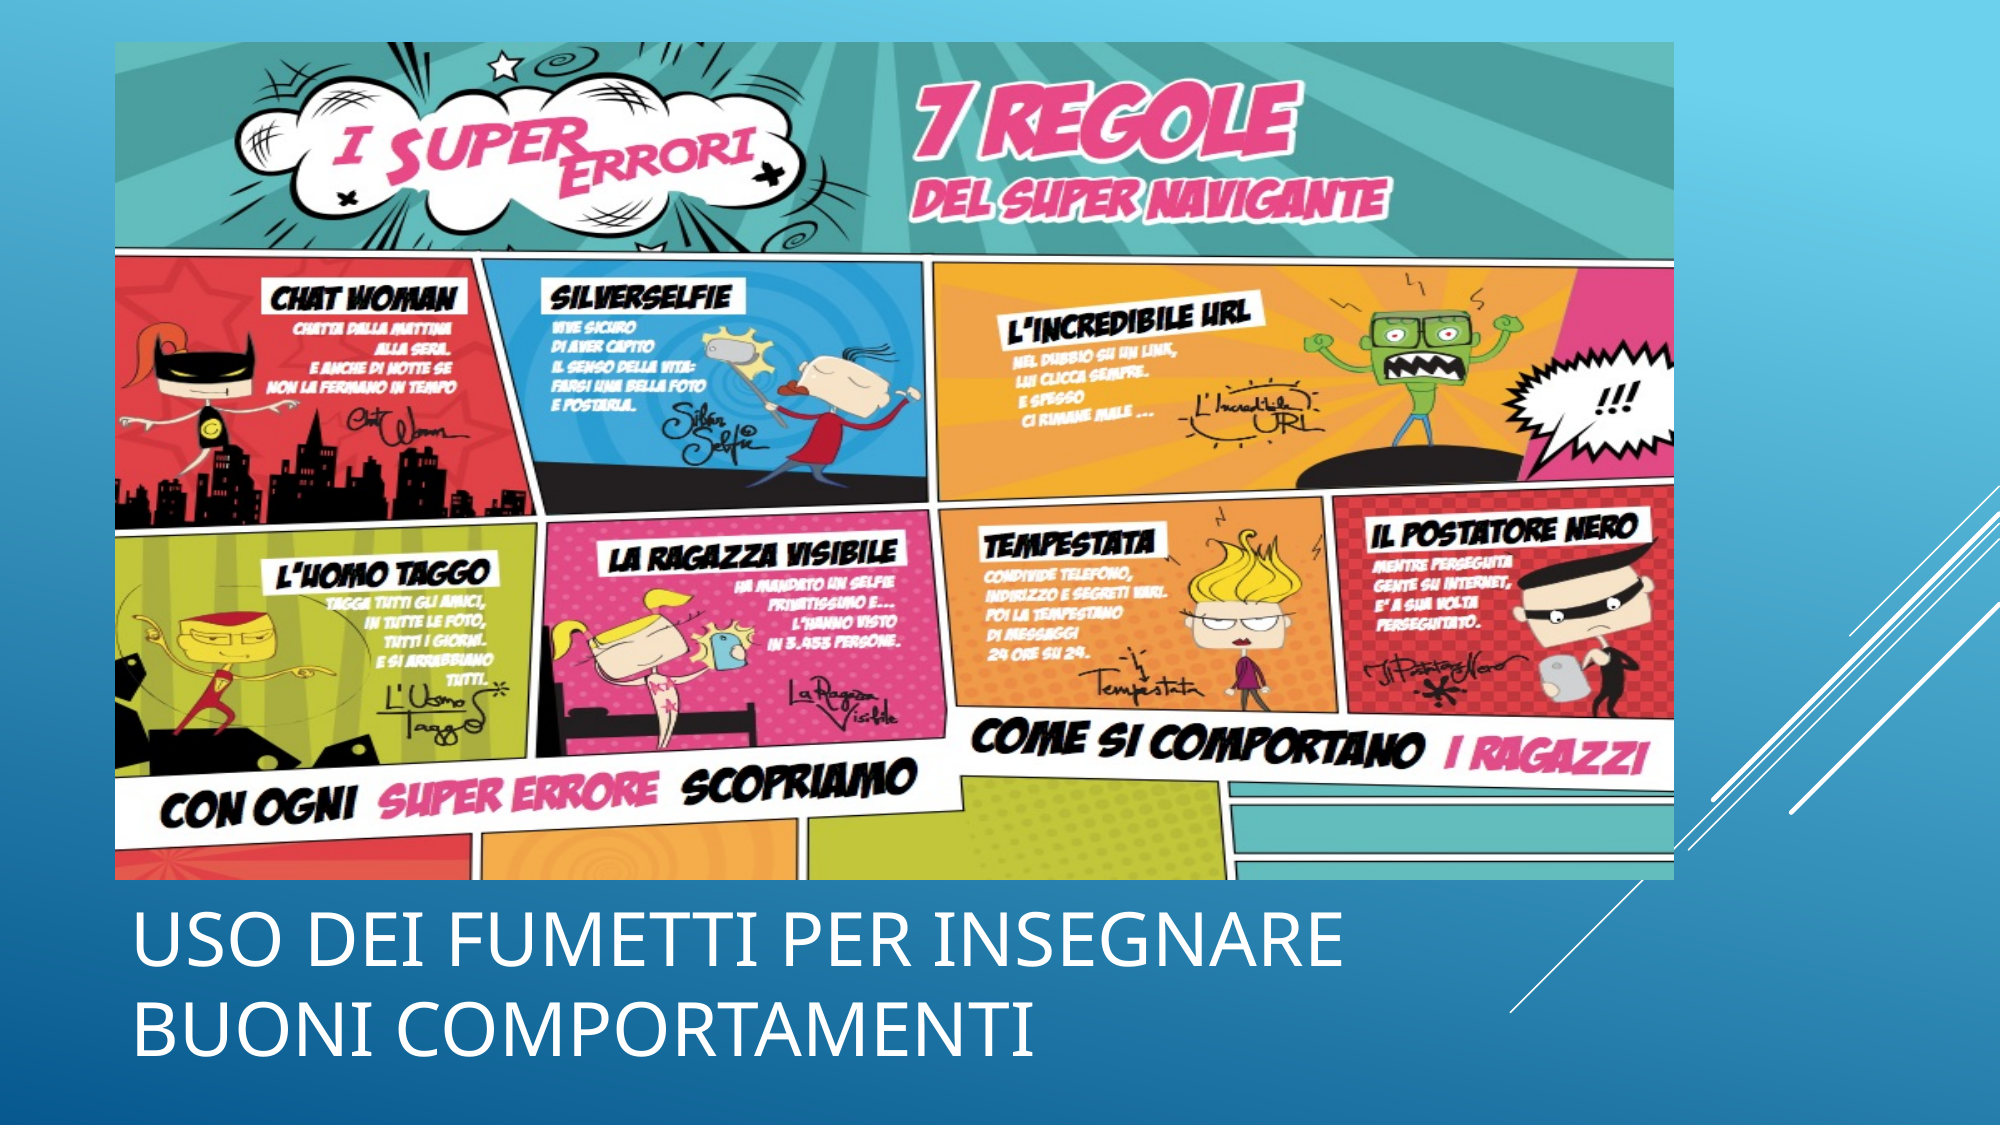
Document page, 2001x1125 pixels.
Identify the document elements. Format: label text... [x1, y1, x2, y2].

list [115, 41, 1674, 880]
title Uso dei fumetti per insegnare buoni comportamenti [115, 857, 2000, 1106]
